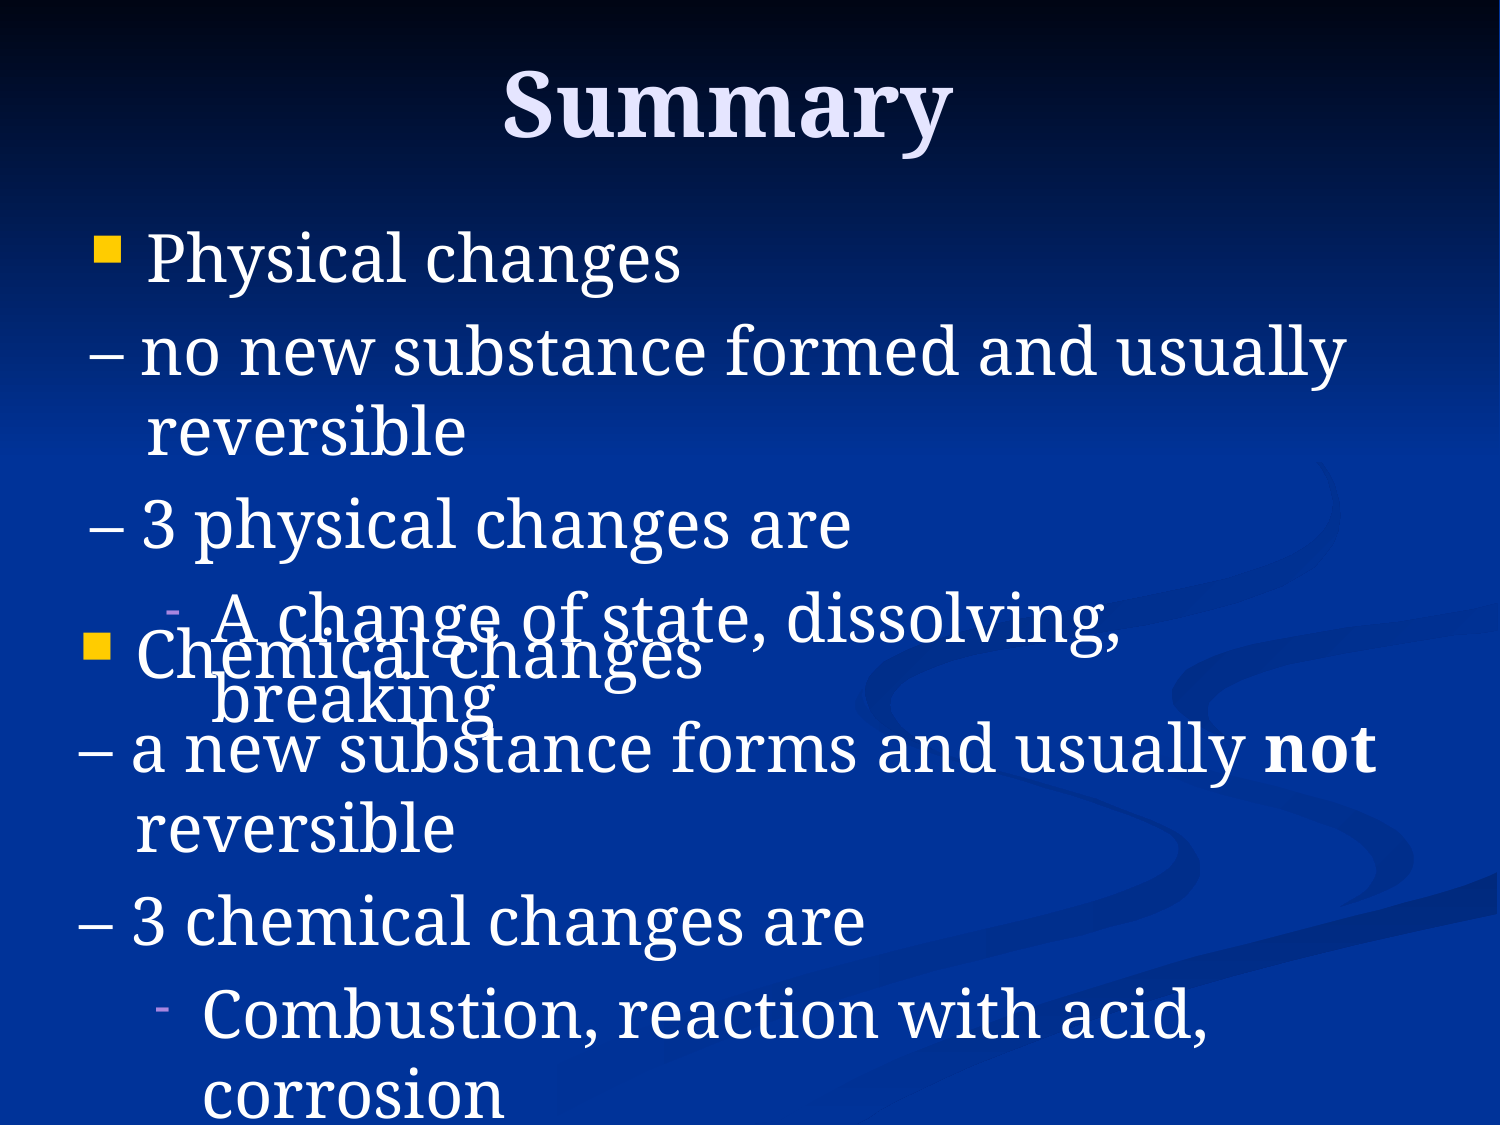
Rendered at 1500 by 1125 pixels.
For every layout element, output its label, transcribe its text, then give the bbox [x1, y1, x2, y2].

list Physical changes – no new substance formed and usually reversible – 3 physical changes are A change of state, dissolving, breaking [74, 207, 1426, 615]
text_box Chemical changes – a new substance forms and usually not reversible – 3 chemical changes are Combustion, reaction with acid, corrosion [64, 604, 1415, 1012]
title Summary [52, 6, 1404, 195]
